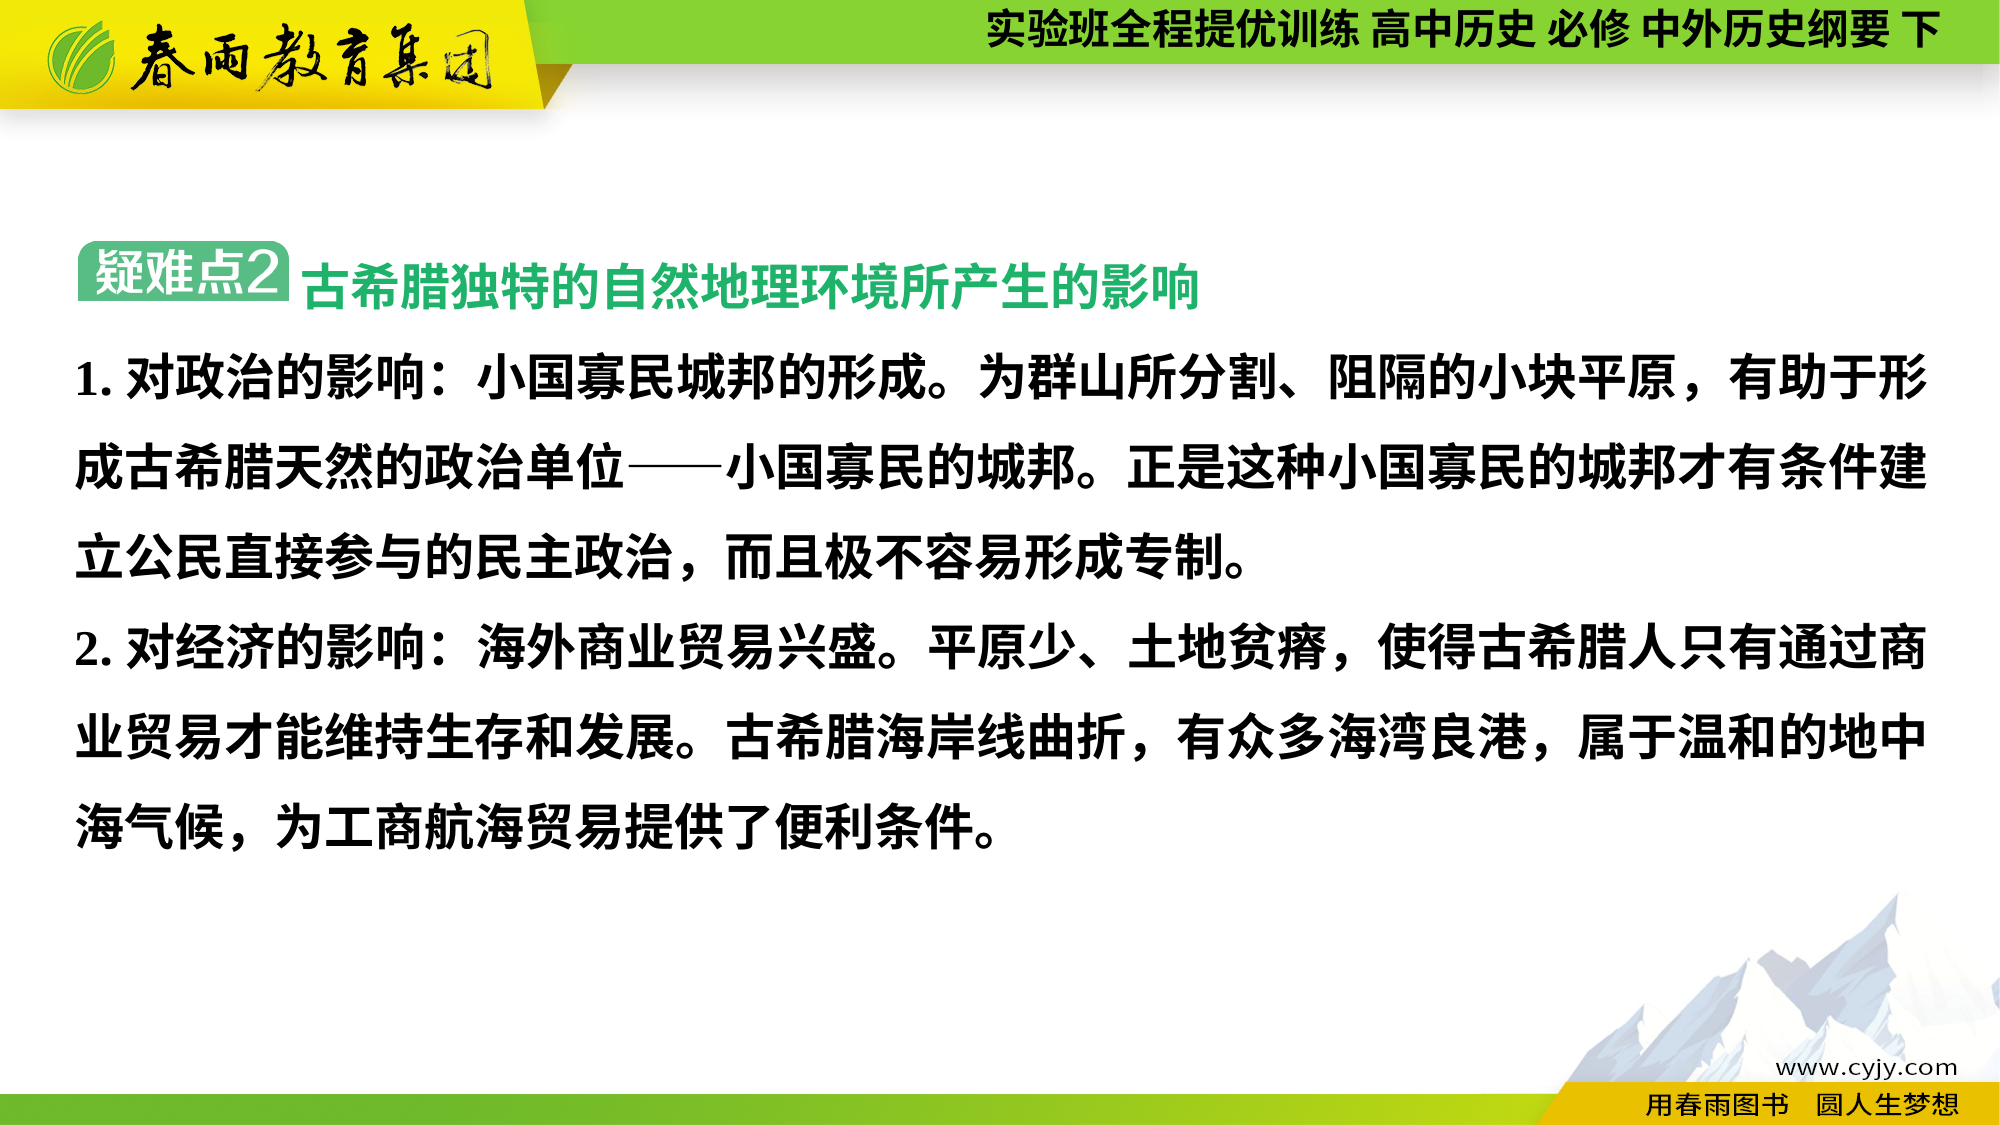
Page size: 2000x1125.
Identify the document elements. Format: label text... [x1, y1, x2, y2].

picture [0, 0, 2000, 1125]
list 古希腊独特的自然地理环境所产生的影响 1.对政治的影响：小国寡民城邦的形成。为群山所分割、阻隔的小块平原，有助于形成古希腊天然的政治单位——小国寡民的城邦。正是这种小国寡民的城邦才有条件建立公民直接参与的民主政治，而且极不容易形成专制。 2.对经济的影响：海外商业贸易兴盛。平原少、土地贫瘠，使得古希腊人只有通过商业贸易才能维持生存和发展。古希腊海岸线曲折，有众多海湾良港，属于温和的地中海气候，为工商航海贸易提供了便利条件。 [59, 218, 1944, 858]
